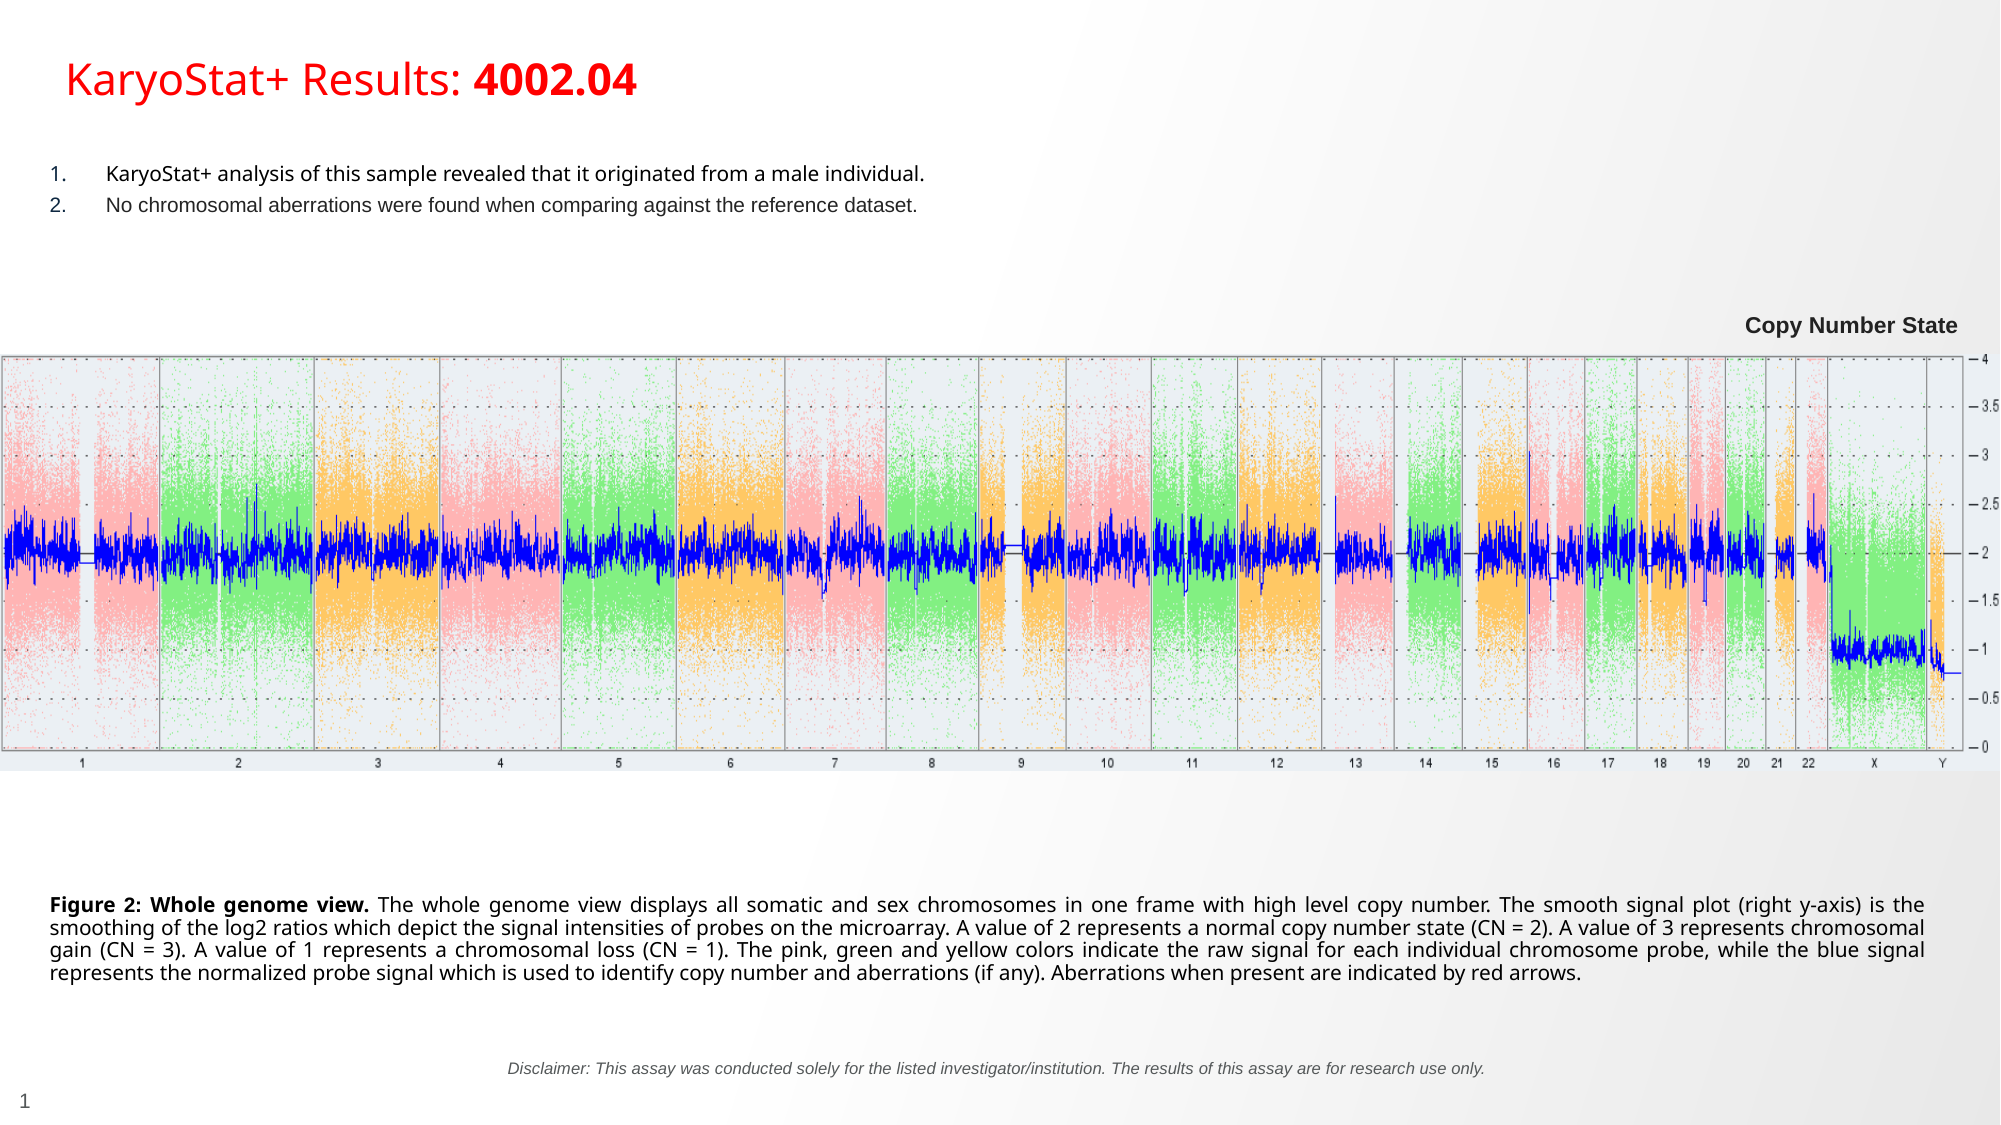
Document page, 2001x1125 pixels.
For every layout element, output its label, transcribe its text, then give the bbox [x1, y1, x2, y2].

text_box Copy Number State [1745, 305, 1989, 347]
text_box KaryoStat+ analysis of this sample revealed that it originated from a male individual. No chromosomal aberrations were found when comparing against the reference dataset. [49, 155, 1894, 218]
title KaryoStat+ Results: 4002.04 [50, 50, 1650, 113]
picture [0, 353, 2000, 772]
slide_number 1 [0, 1074, 50, 1125]
text_box Disclaimer: This assay was conducted solely for the listed investigator/institution. The results of this assay are for research use only. [492, 1043, 1508, 1093]
list Figure 2: Whole genome view. The whole genome view displays all somatic and sex chromosomes in one frame with high level copy number. The smooth signal plot (right y-axis) is the smoothing of the log2 ratios which depict the signal intensities of probes on the microarray. A value of 2 represents a normal copy number state (CN = 2). A value of 3 represents chromosomal gain (CN = 3). A value of 1 represents a chromosomal loss (CN = 1). The pink, green and yellow colors indicate the raw signal for each individual chromosome probe, while the blue signal represents the normalized probe signal which is used to identify copy number and aberrations (if any). Aberrations when present are indicated by red arrows. [49, 895, 1926, 1024]
